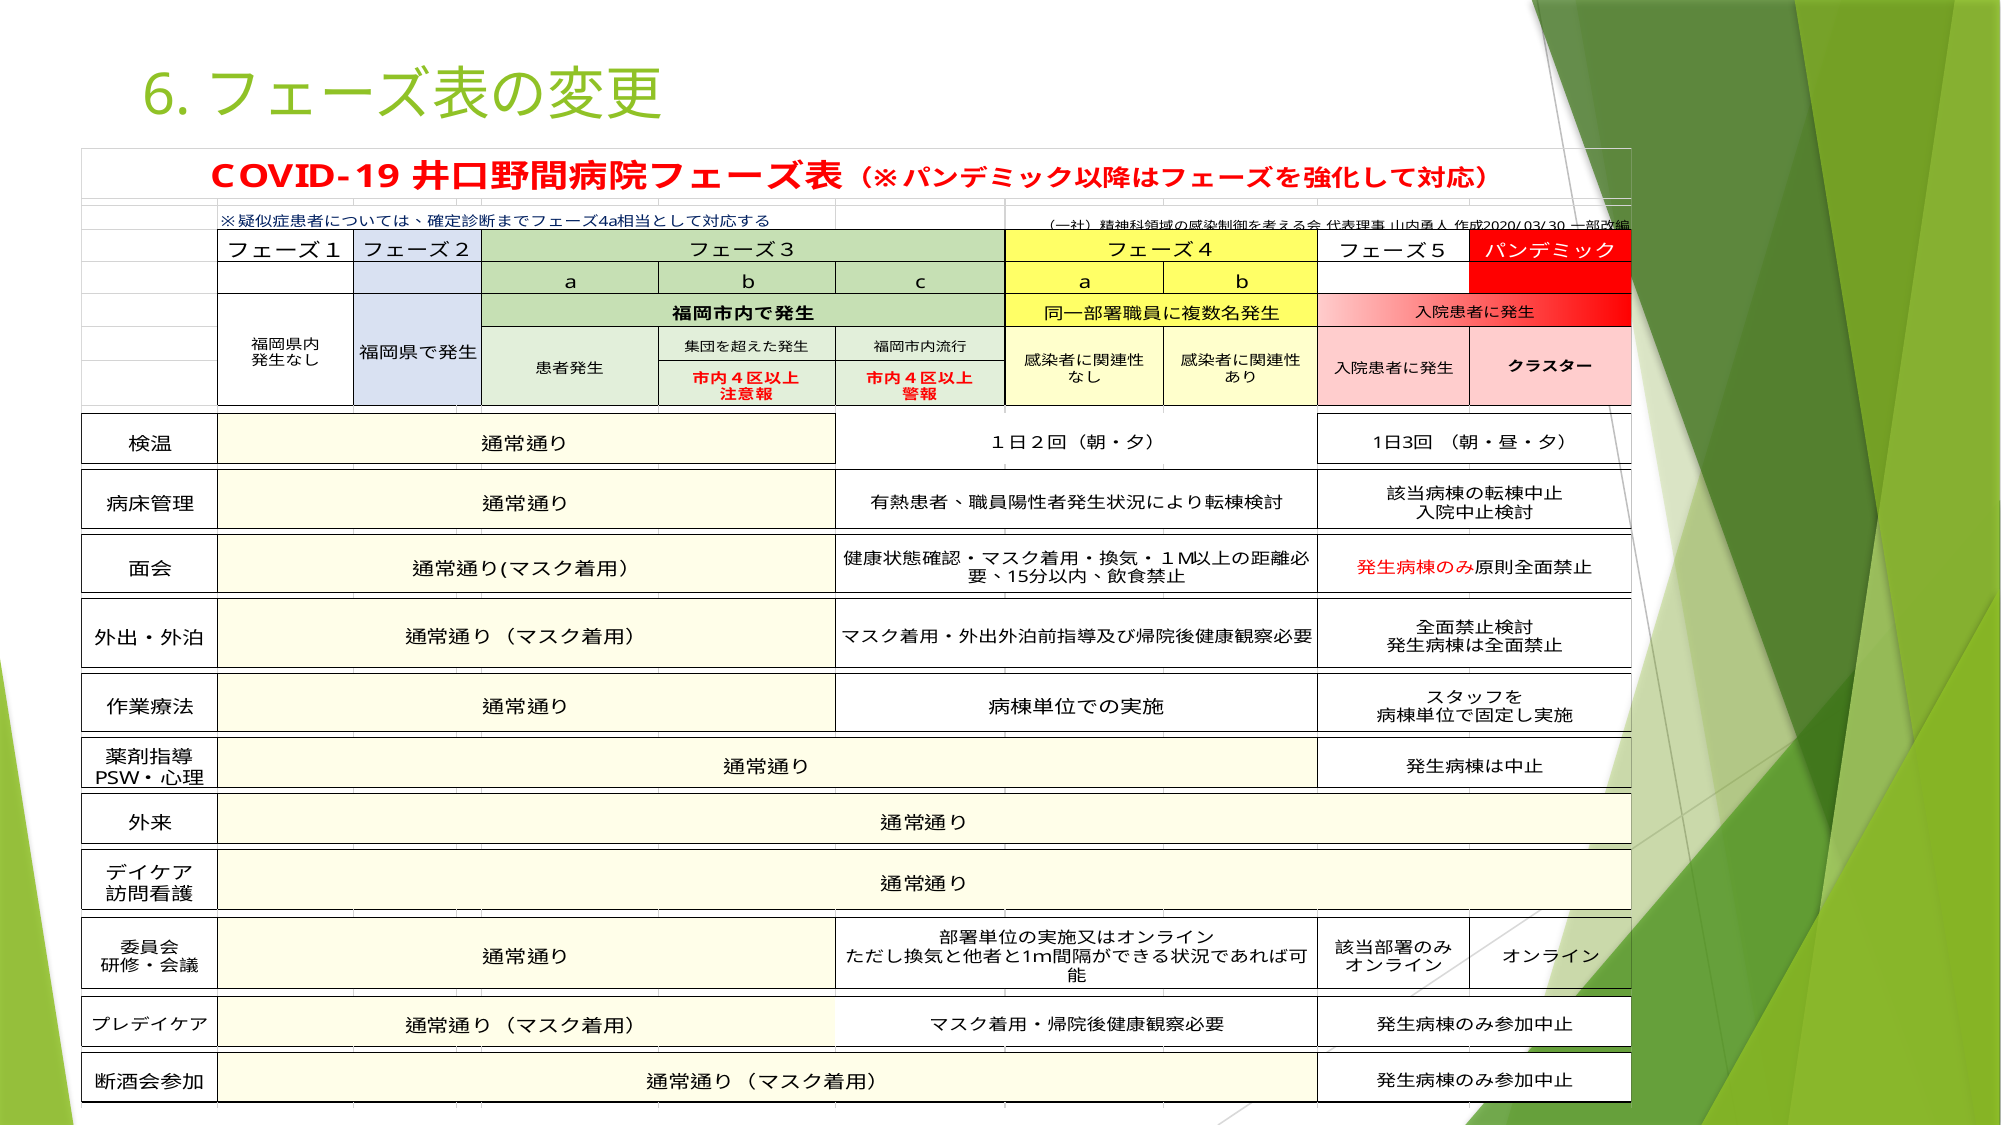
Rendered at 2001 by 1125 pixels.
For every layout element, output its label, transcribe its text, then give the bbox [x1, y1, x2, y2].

picture [80, 147, 1633, 1109]
title 6.フェーズ表の変更 [127, 49, 1538, 134]
